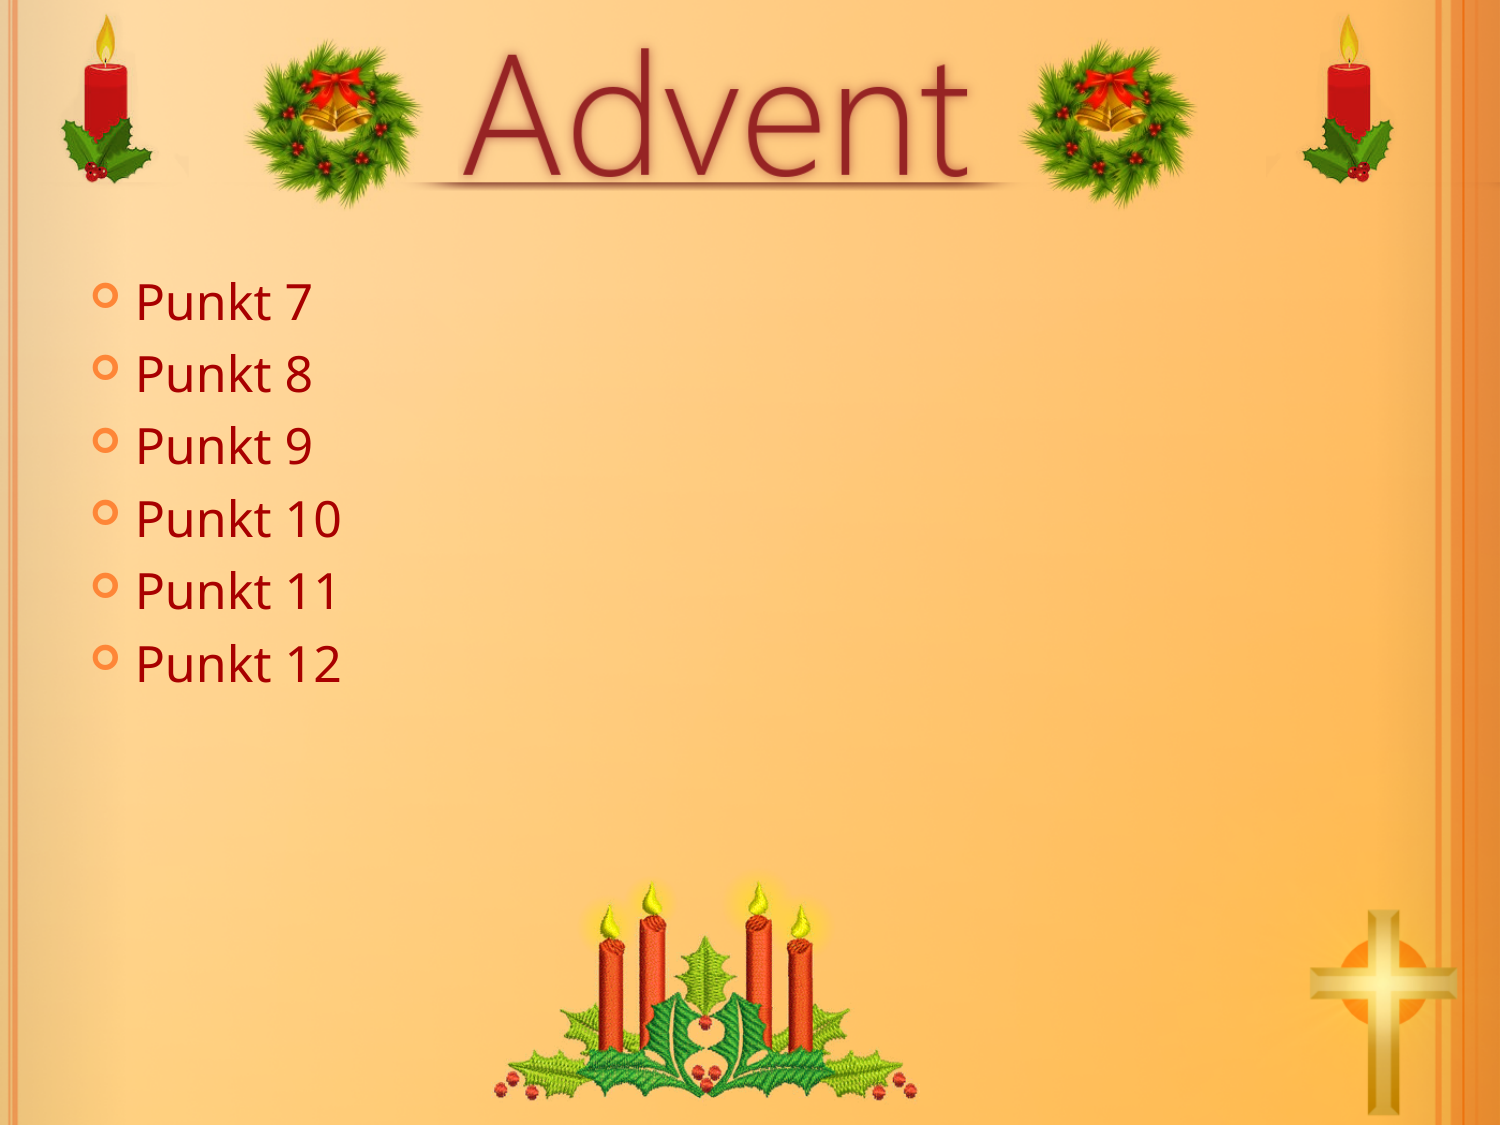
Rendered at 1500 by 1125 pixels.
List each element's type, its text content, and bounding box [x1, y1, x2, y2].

picture [0, 0, 1500, 1125]
list Punkt 7 Punkt 8 Punkt 9 Punkt 10 Punkt 11 Punkt 12 [75, 262, 1300, 1062]
